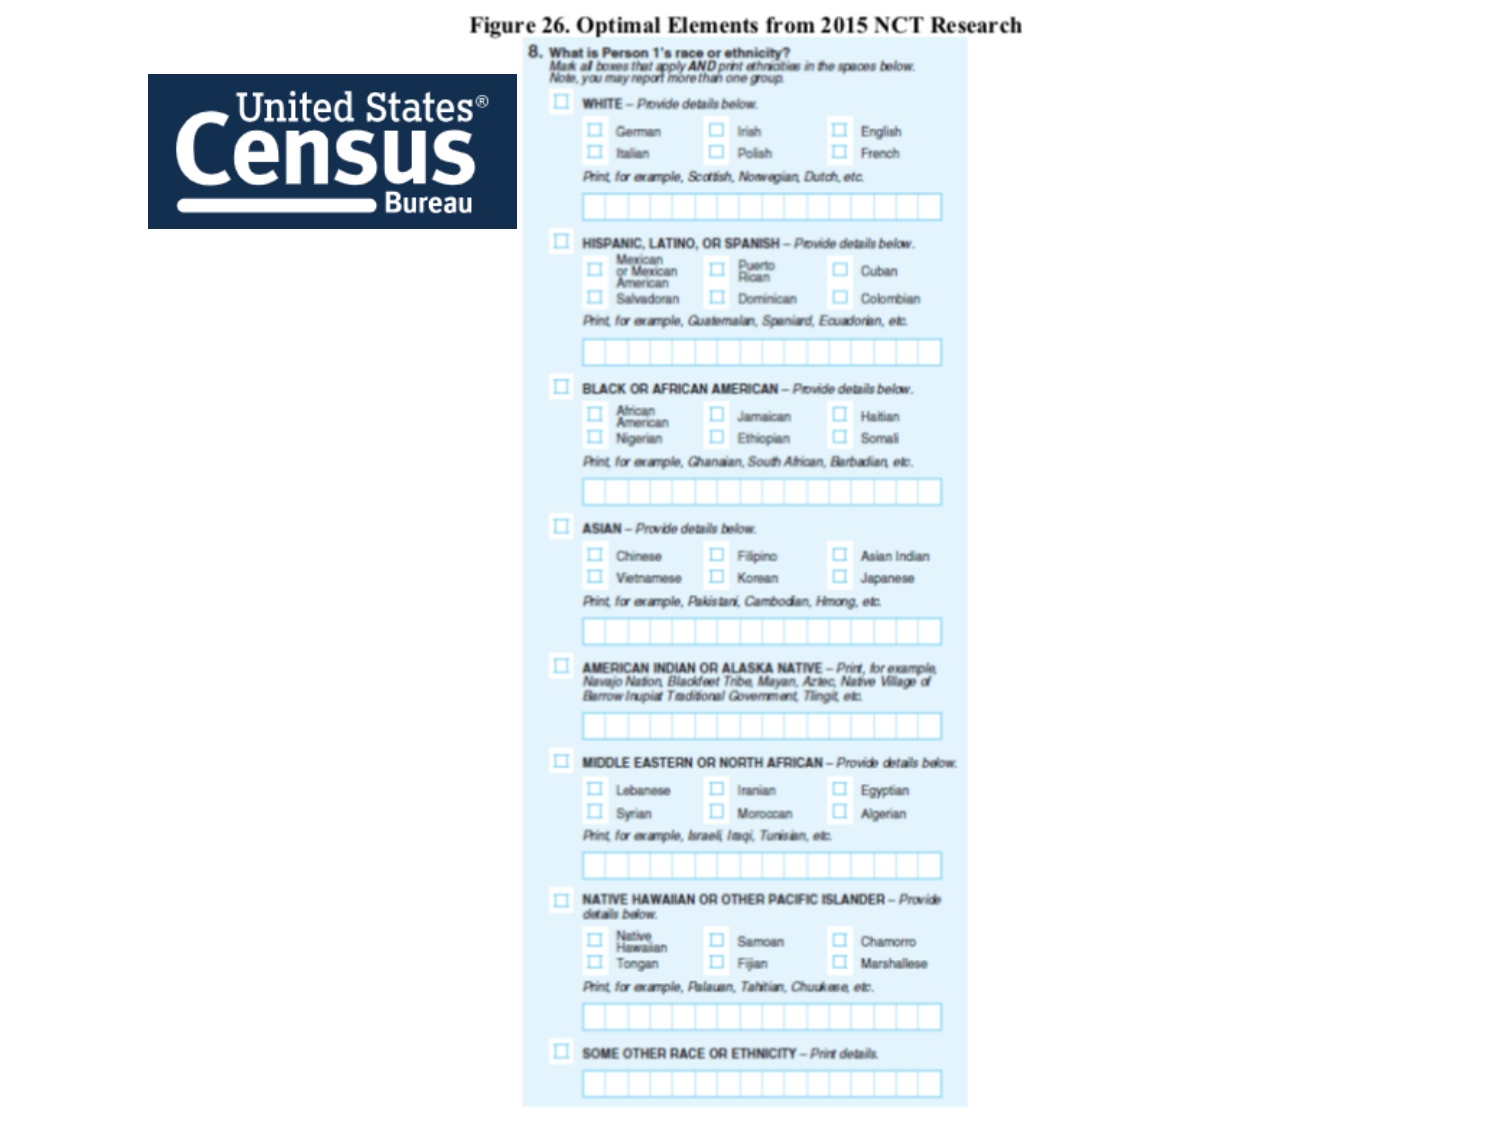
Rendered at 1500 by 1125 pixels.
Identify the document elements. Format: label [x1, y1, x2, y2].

picture [148, 0, 1043, 1125]
